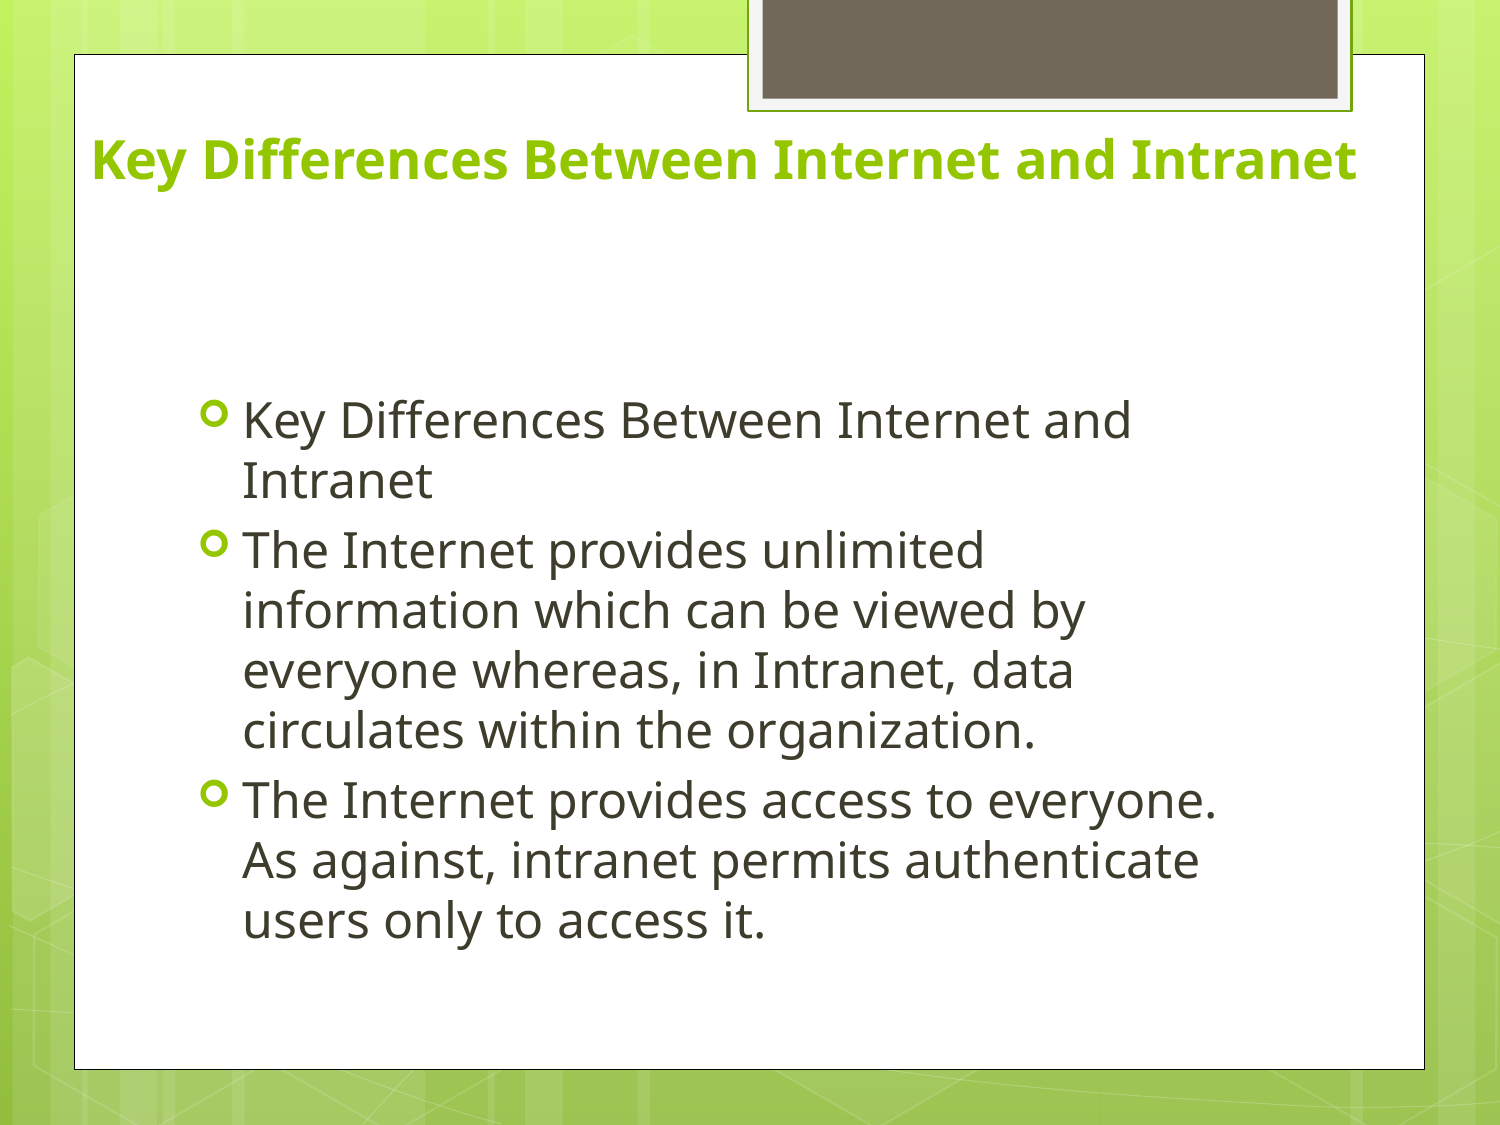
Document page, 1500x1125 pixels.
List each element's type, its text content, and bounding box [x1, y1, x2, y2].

title Key Differences Between Internet and Intranet [75, 75, 1425, 263]
list Key Differences Between Internet and Intranet The Internet provides unlimited information which can be viewed by everyone whereas, in Intranet, data circulates within the organization. The Internet provides access to everyone. As against, intranet permits authenticate users only to access it. [171, 381, 1283, 957]
